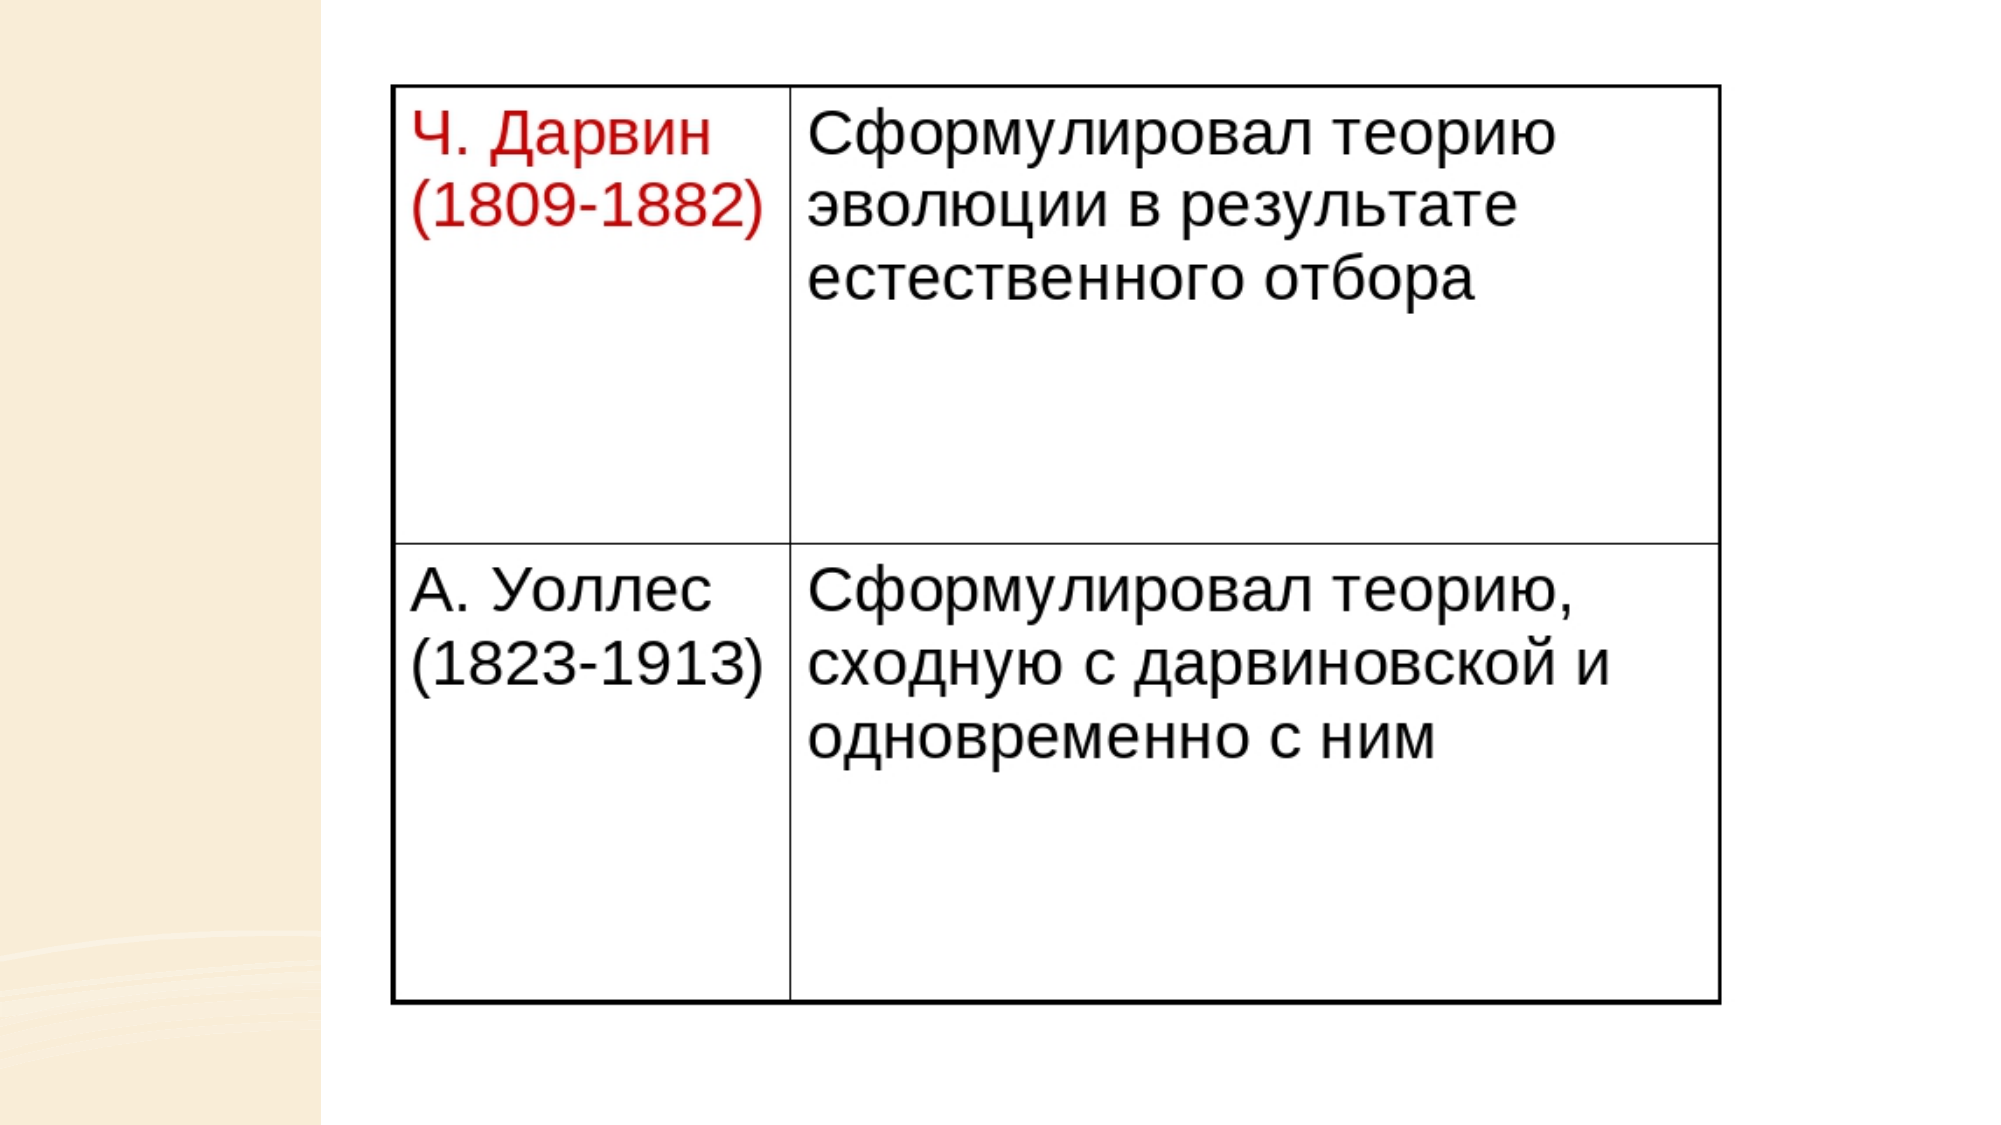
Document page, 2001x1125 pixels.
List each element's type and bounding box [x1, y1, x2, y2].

picture [321, 0, 2000, 1125]
